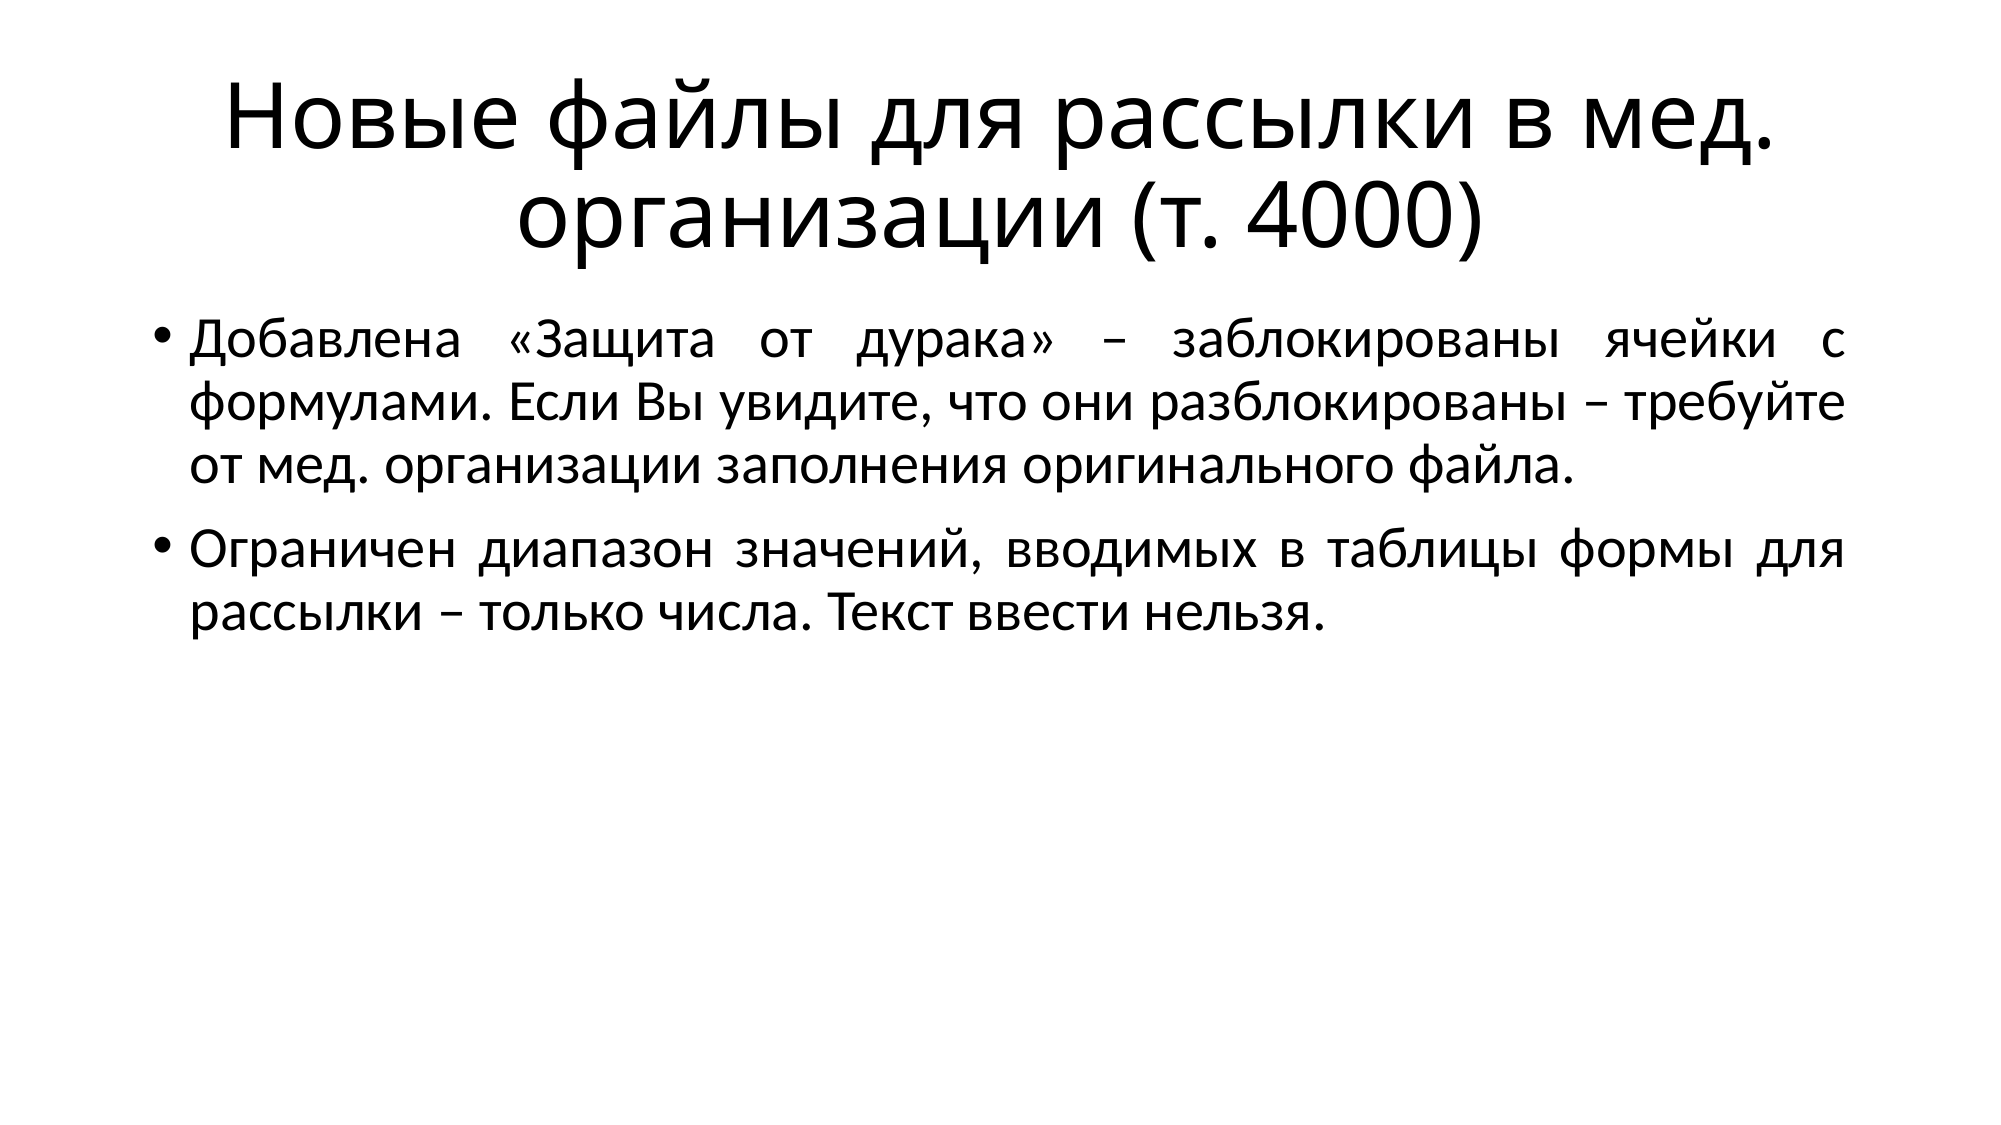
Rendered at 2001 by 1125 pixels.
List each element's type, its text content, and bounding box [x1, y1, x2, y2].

list Добавлена «Защита от дурака» – заблокированы ячейки с формулами. Если Вы увидите, что они разблокированы – требуйте от мед. организации заполнения оригинального файла. Ограничен диапазон значений, вводимых в таблицы формы для рассылки – только числа. Текст ввести нельзя. [137, 299, 1863, 1014]
title Новые файлы для рассылки в мед. организации (т. 4000) [137, 59, 1863, 278]
